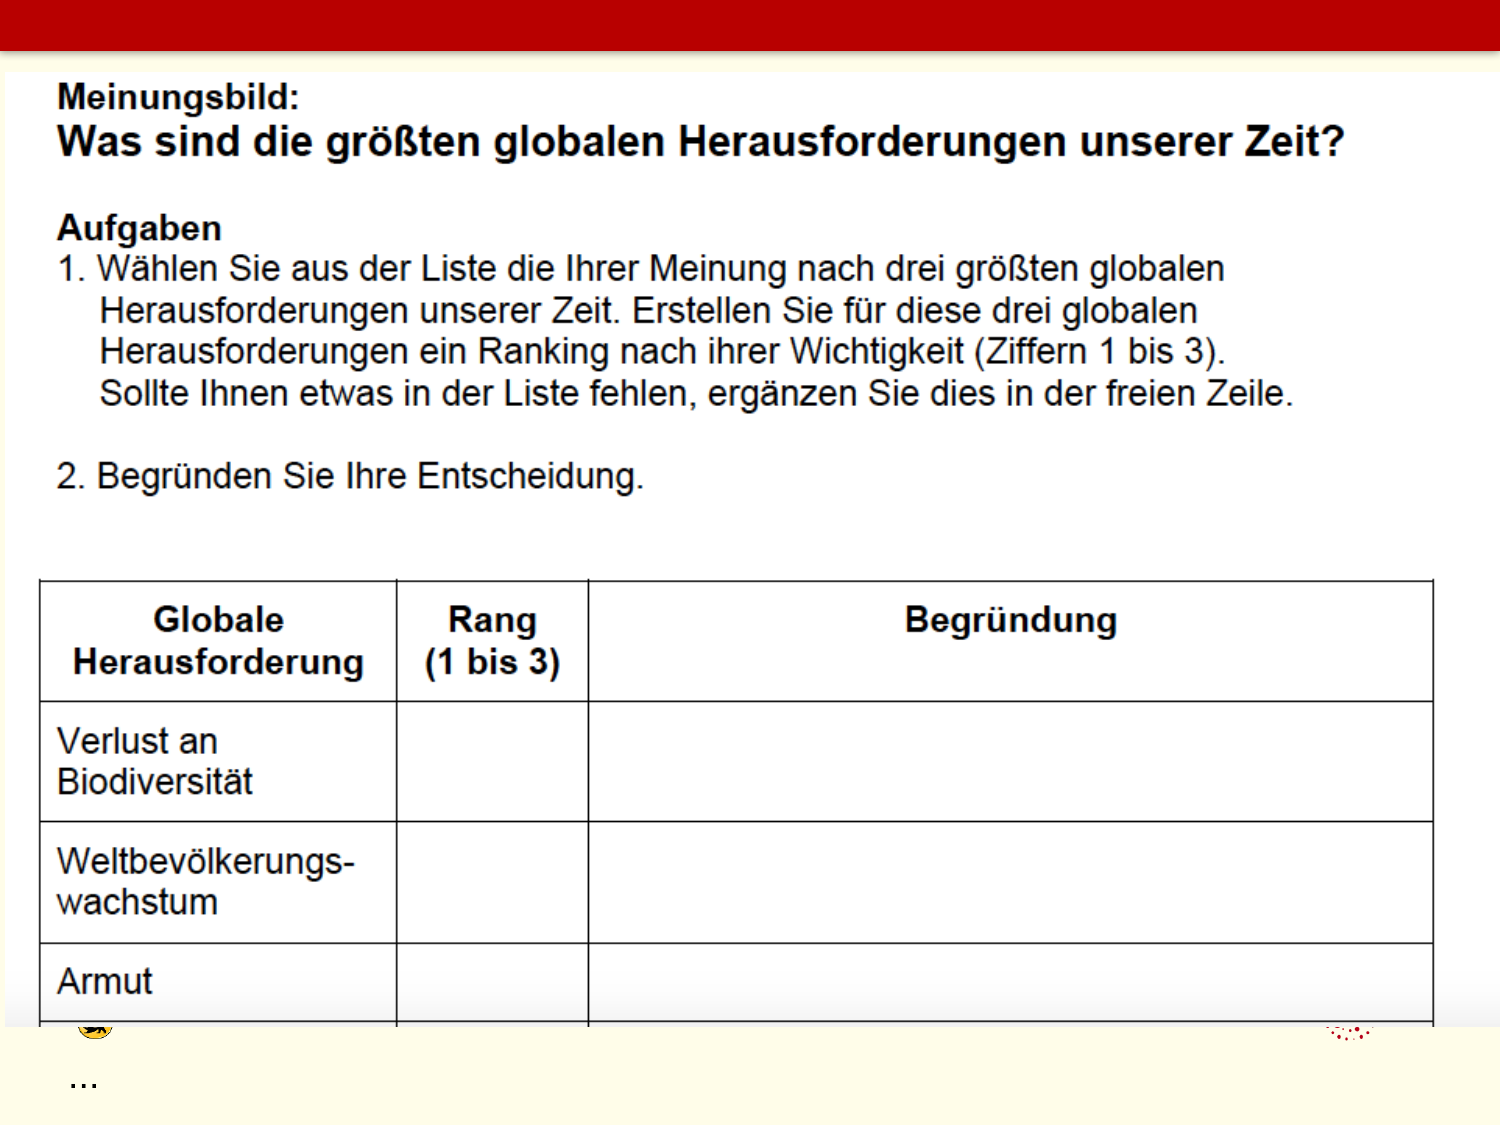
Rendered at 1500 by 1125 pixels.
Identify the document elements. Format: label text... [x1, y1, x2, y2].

text_box ... [53, 1043, 115, 1103]
picture [5, 72, 1500, 1041]
